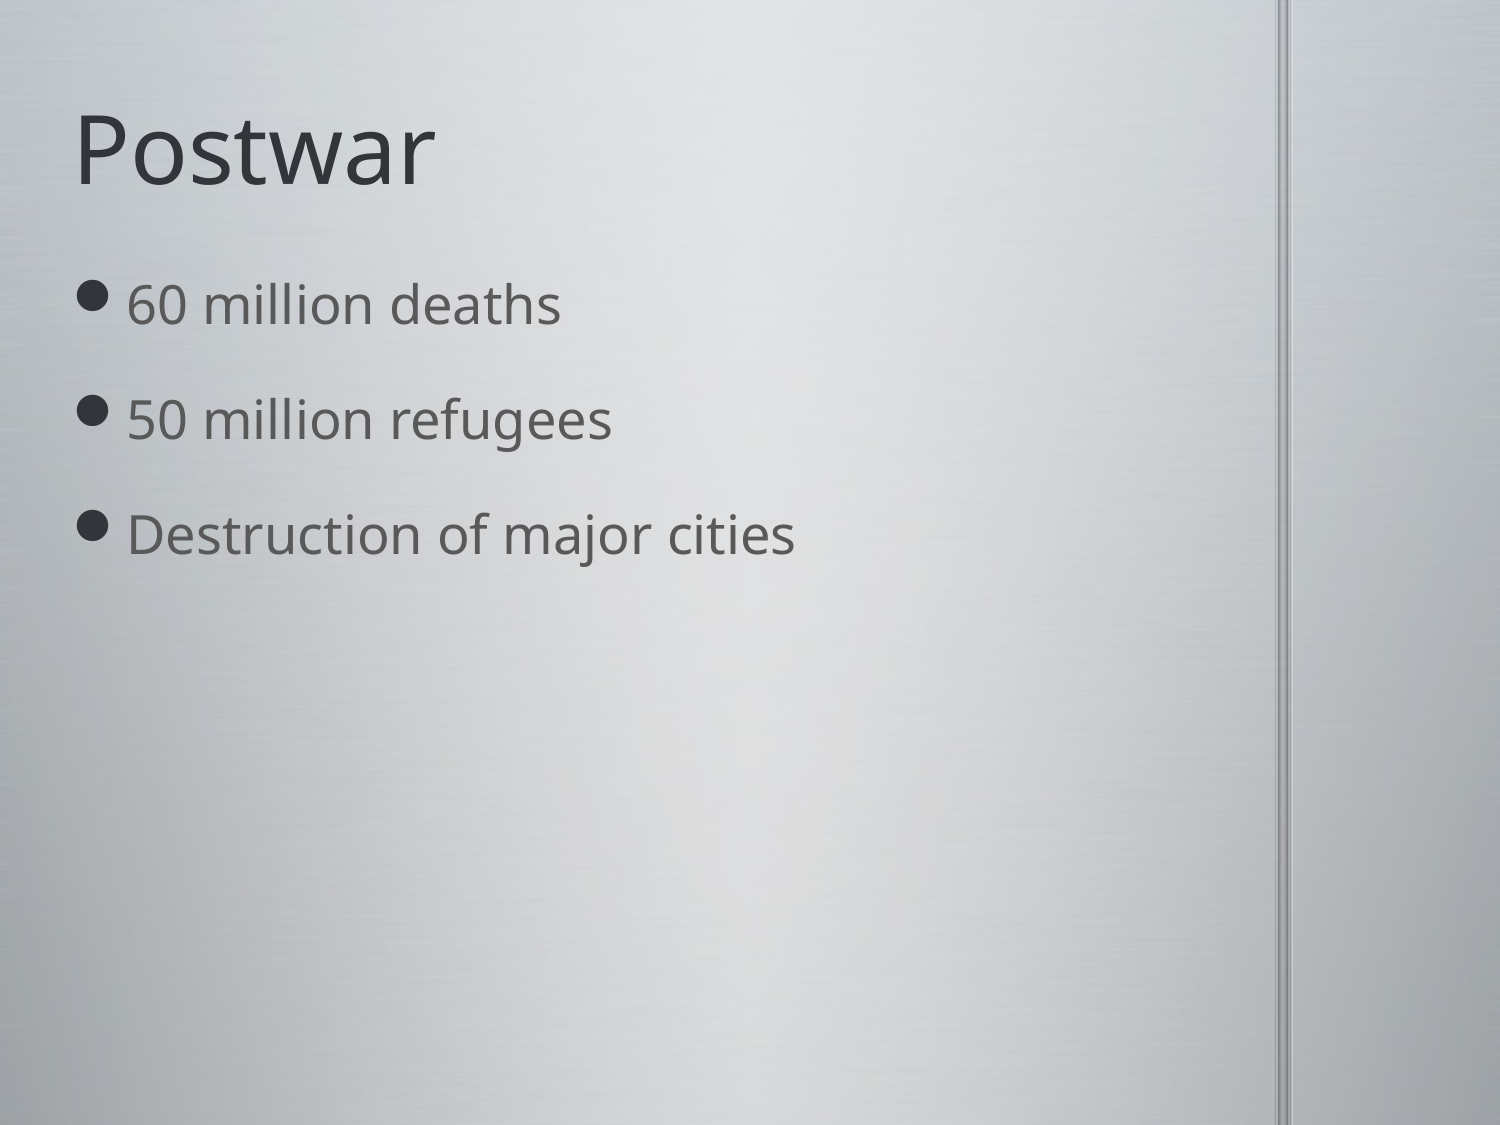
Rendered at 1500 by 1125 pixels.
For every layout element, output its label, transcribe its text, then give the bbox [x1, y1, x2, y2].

list 60 million deaths 50 million refugees Destruction of major cities [57, 262, 1220, 1005]
picture [0, 0, 1500, 1125]
title Postwar [57, 86, 1220, 207]
